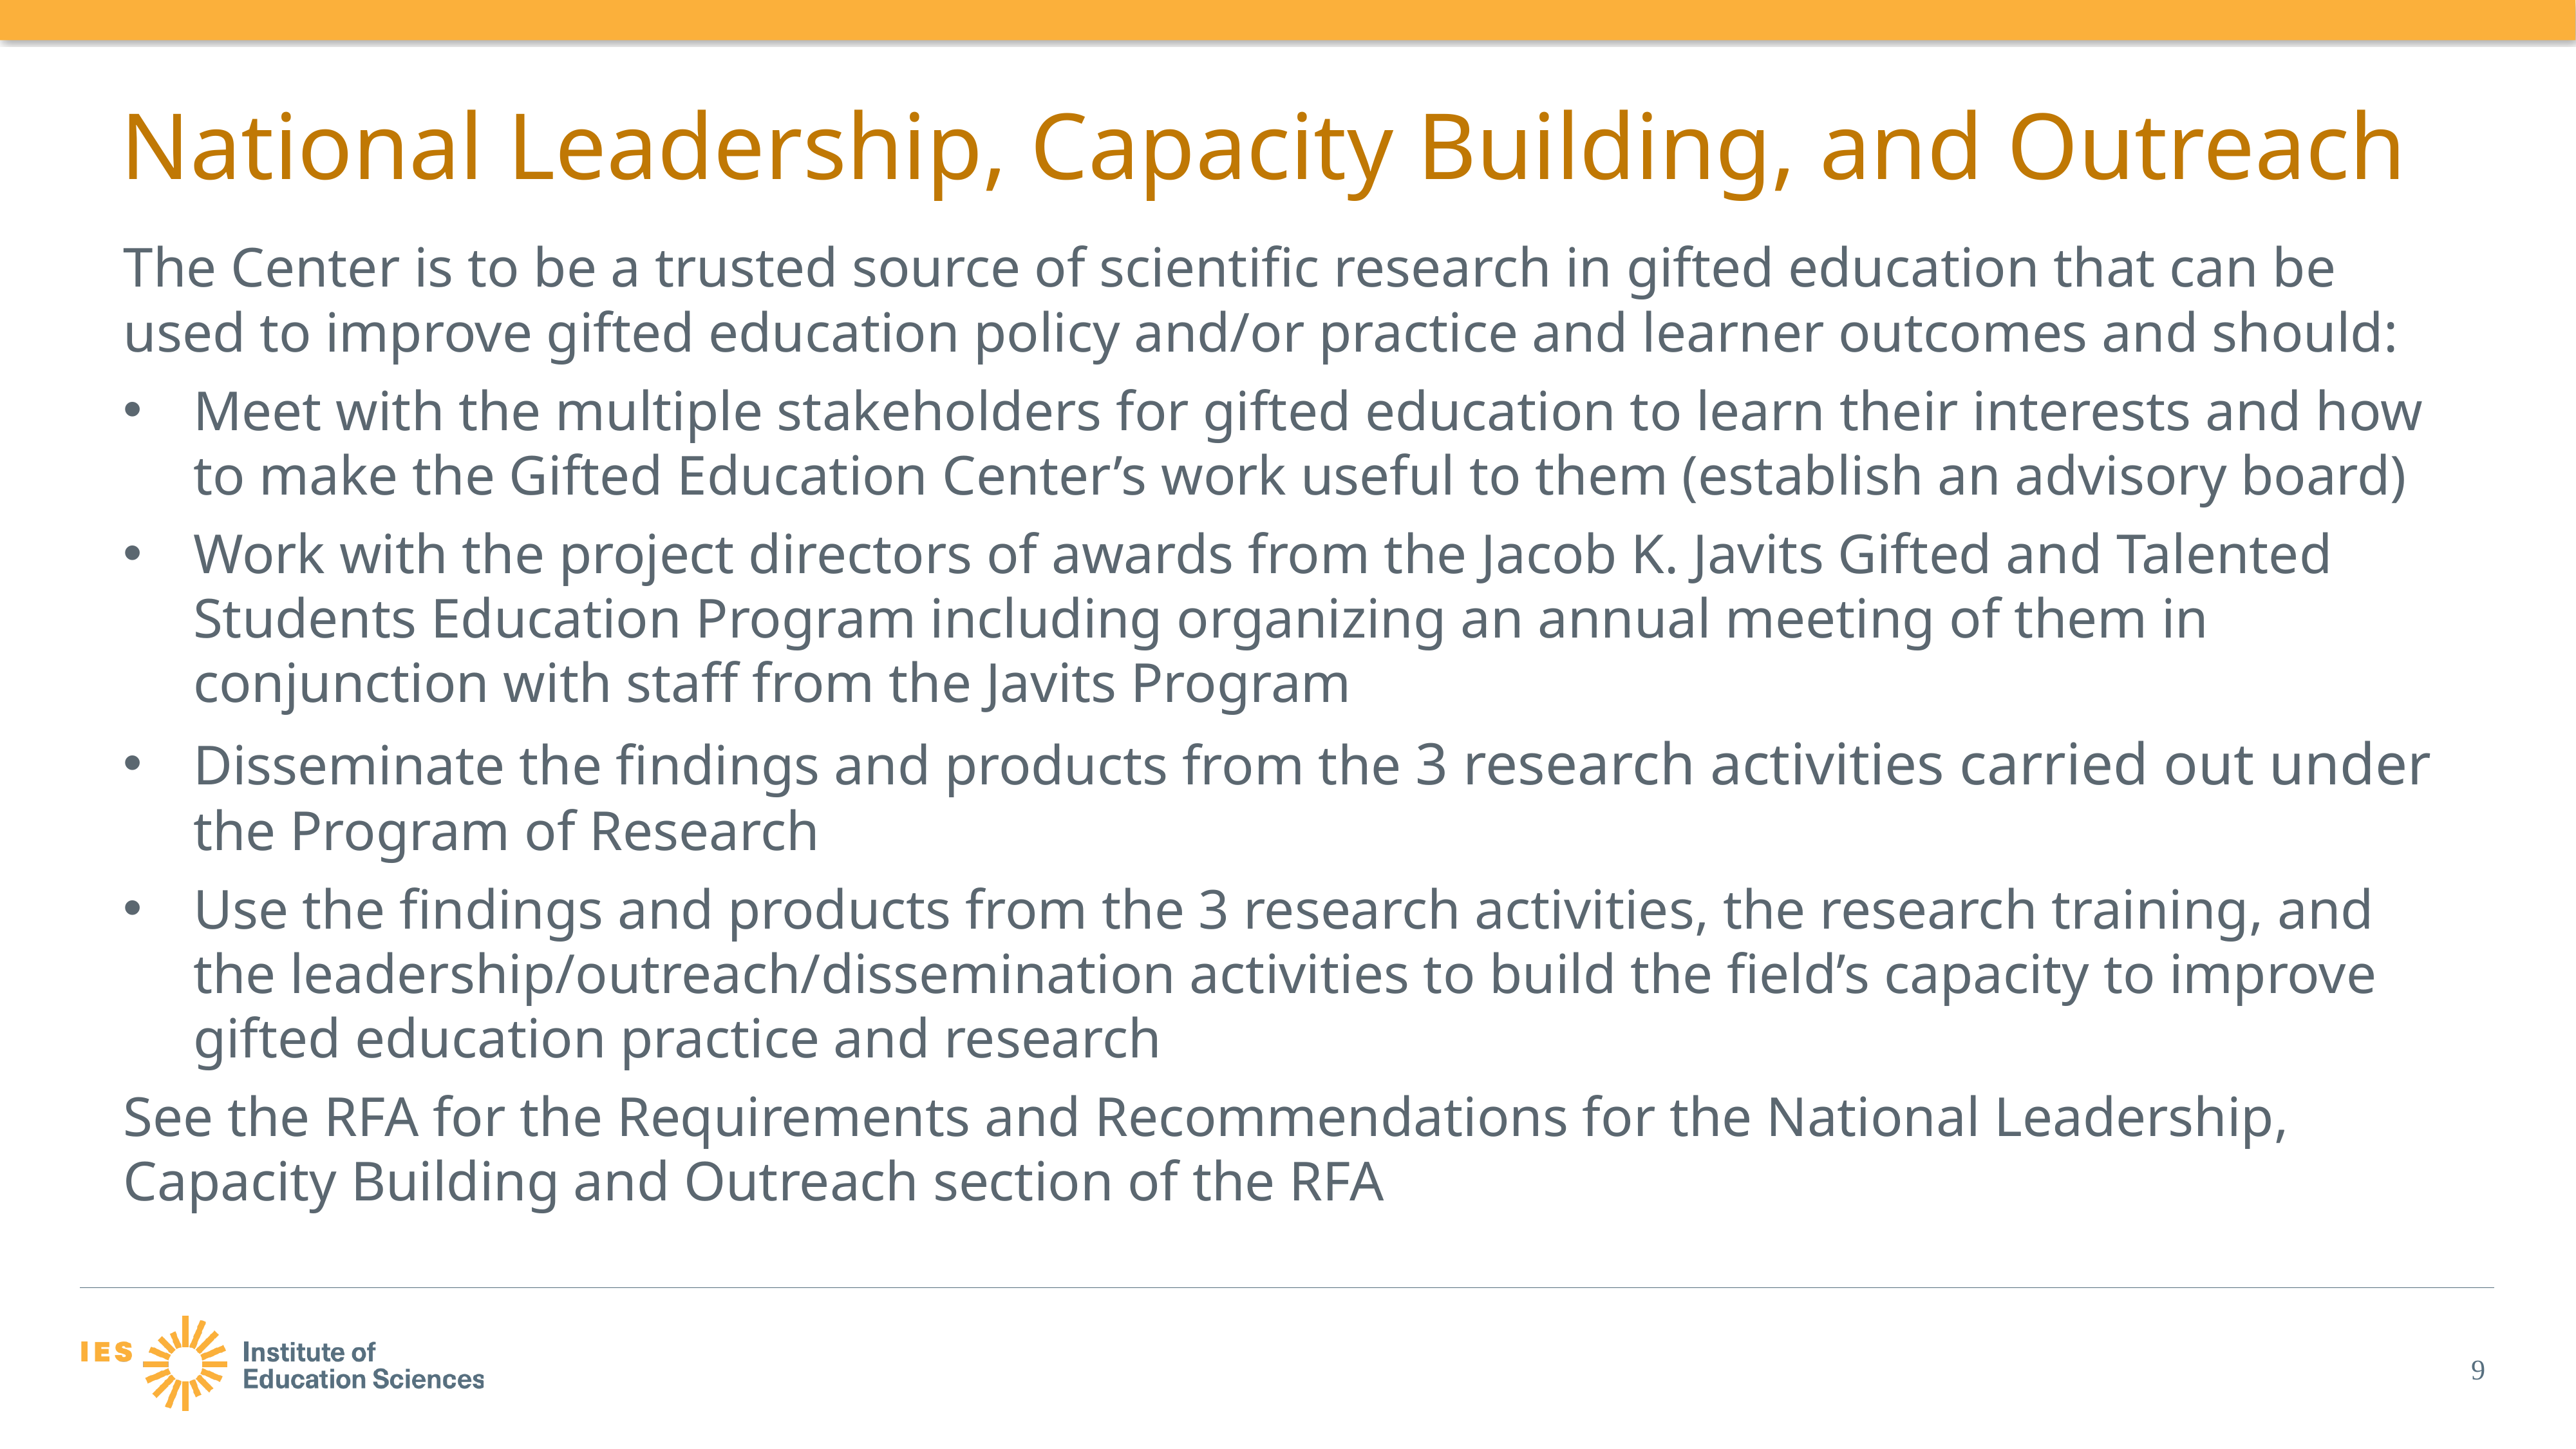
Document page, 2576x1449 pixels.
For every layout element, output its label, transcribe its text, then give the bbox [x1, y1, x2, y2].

list The Center is to be a trusted source of scientific research in gifted education that can be used to improve gifted education policy and/or practice and learner outcomes and should: Meet with the multiple stakeholders for gifted education to learn their interests and how to make the Gifted Education Center’s work useful to them (establish an advisory board) Work with the project directors of awards from the Jacob K. Javits Gifted and Talented Students Education Program including organizing an annual meeting of them in conjunction with staff from the Javits Program Disseminate the findings and products from the 3 research activities carried out under the Program of Research Use the findings and products from the 3 research activities, the research training, and the leadership/outreach/dissemination activities to build the field’s capacity to improve gifted education practice and research See the RFA for the Requirements and Recommendations for the National Leadership, Capacity Building and Outreach section of the RFA [123, 233, 2458, 1280]
slide_number 9 [2394, 1329, 2496, 1407]
title National Leadership, Capacity Building, and Outreach [120, 88, 2455, 217]
